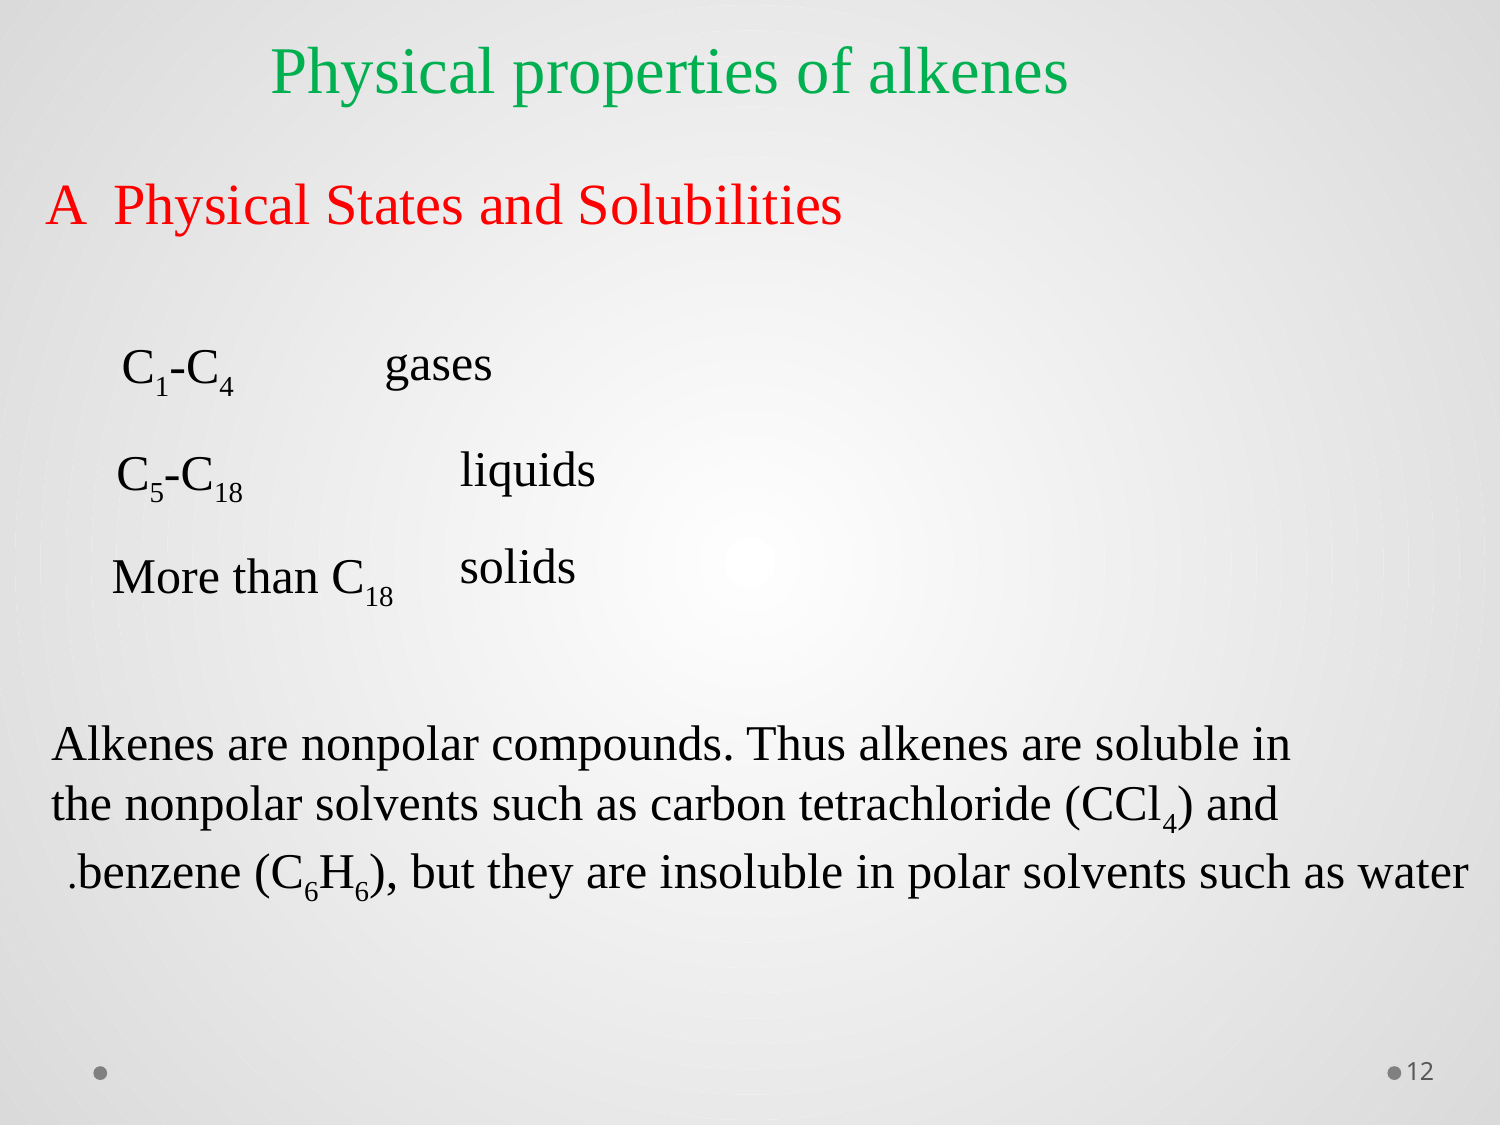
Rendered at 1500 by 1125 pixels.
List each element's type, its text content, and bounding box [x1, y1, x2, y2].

text_box A Physical States and Solubilities [30, 158, 860, 244]
slide_number 12 [1401, 1042, 1494, 1103]
text_box Physical properties of alkenes [255, 19, 1086, 114]
text_box Alkenes are nonpolar compounds. Thus alkenes are soluble in the nonpolar solvents such as carbon tetrachloride (CCl4) and benzene (C6H6), but they are insoluble in polar solvents such as water. [23, 703, 1485, 915]
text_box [96, 332, 1140, 624]
